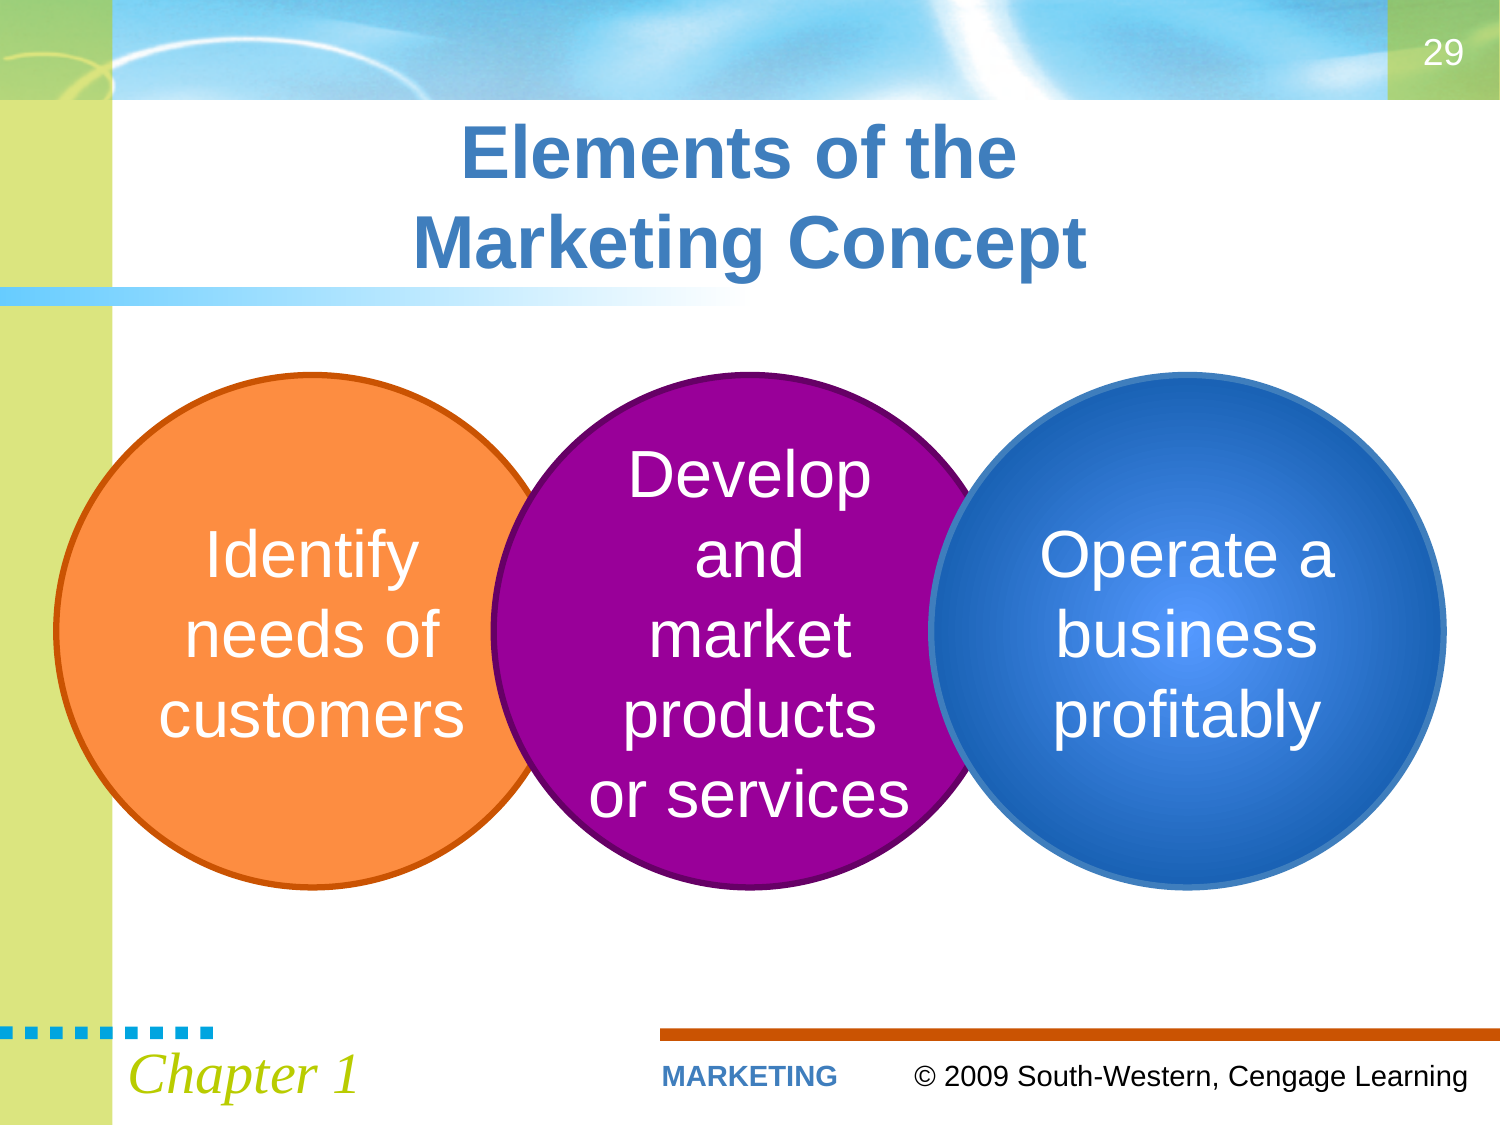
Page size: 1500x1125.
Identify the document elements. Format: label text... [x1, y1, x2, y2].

text_box Identify needs of customers [56, 374, 531, 888]
text_box Develop and market products or services [493, 374, 969, 888]
title Elements of the Marketing Concept [112, 99, 1388, 288]
footer Chapter 1 [112, 1012, 638, 1113]
slide_number 29 [1387, 0, 1500, 101]
text_box Operate a business profitably [931, 374, 1444, 888]
